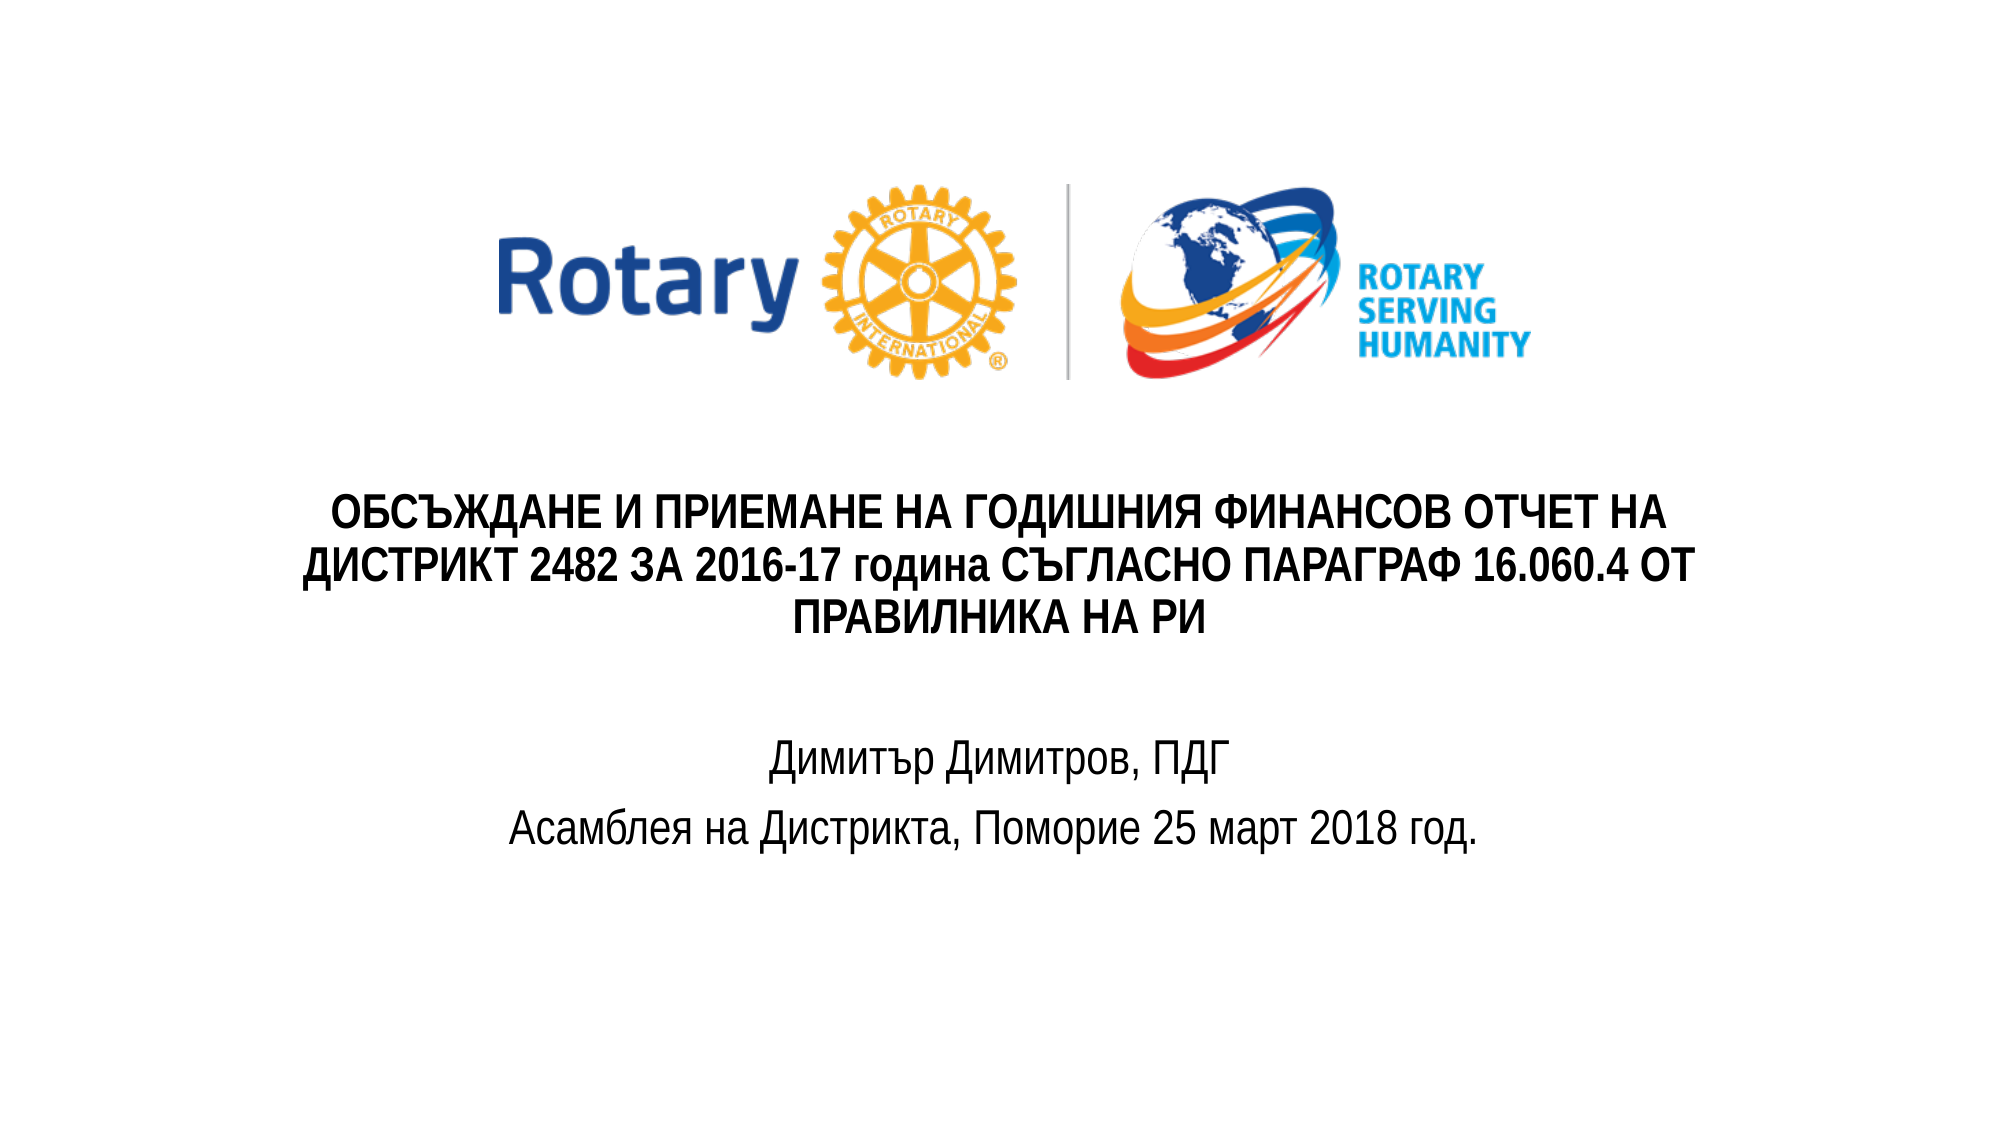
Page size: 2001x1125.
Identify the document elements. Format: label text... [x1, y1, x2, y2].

picture [499, 184, 1531, 380]
subtitle ОБСЪЖДАНЕ И ПРИЕМАНЕ НА ГОДИШНИЯ ФИНАНСОВ ОТЧЕТ НА ДИСТРИКТ 2482 ЗА 2016-17 година СЪГЛАСНО ПАРАГРАФ 16.060.4 ОТ ПРАВИЛНИКА НА РИ Димитър Димитров, ПДГ Асамблея на Дистрикта, Поморие 25 март 2018 год. [249, 478, 1750, 863]
